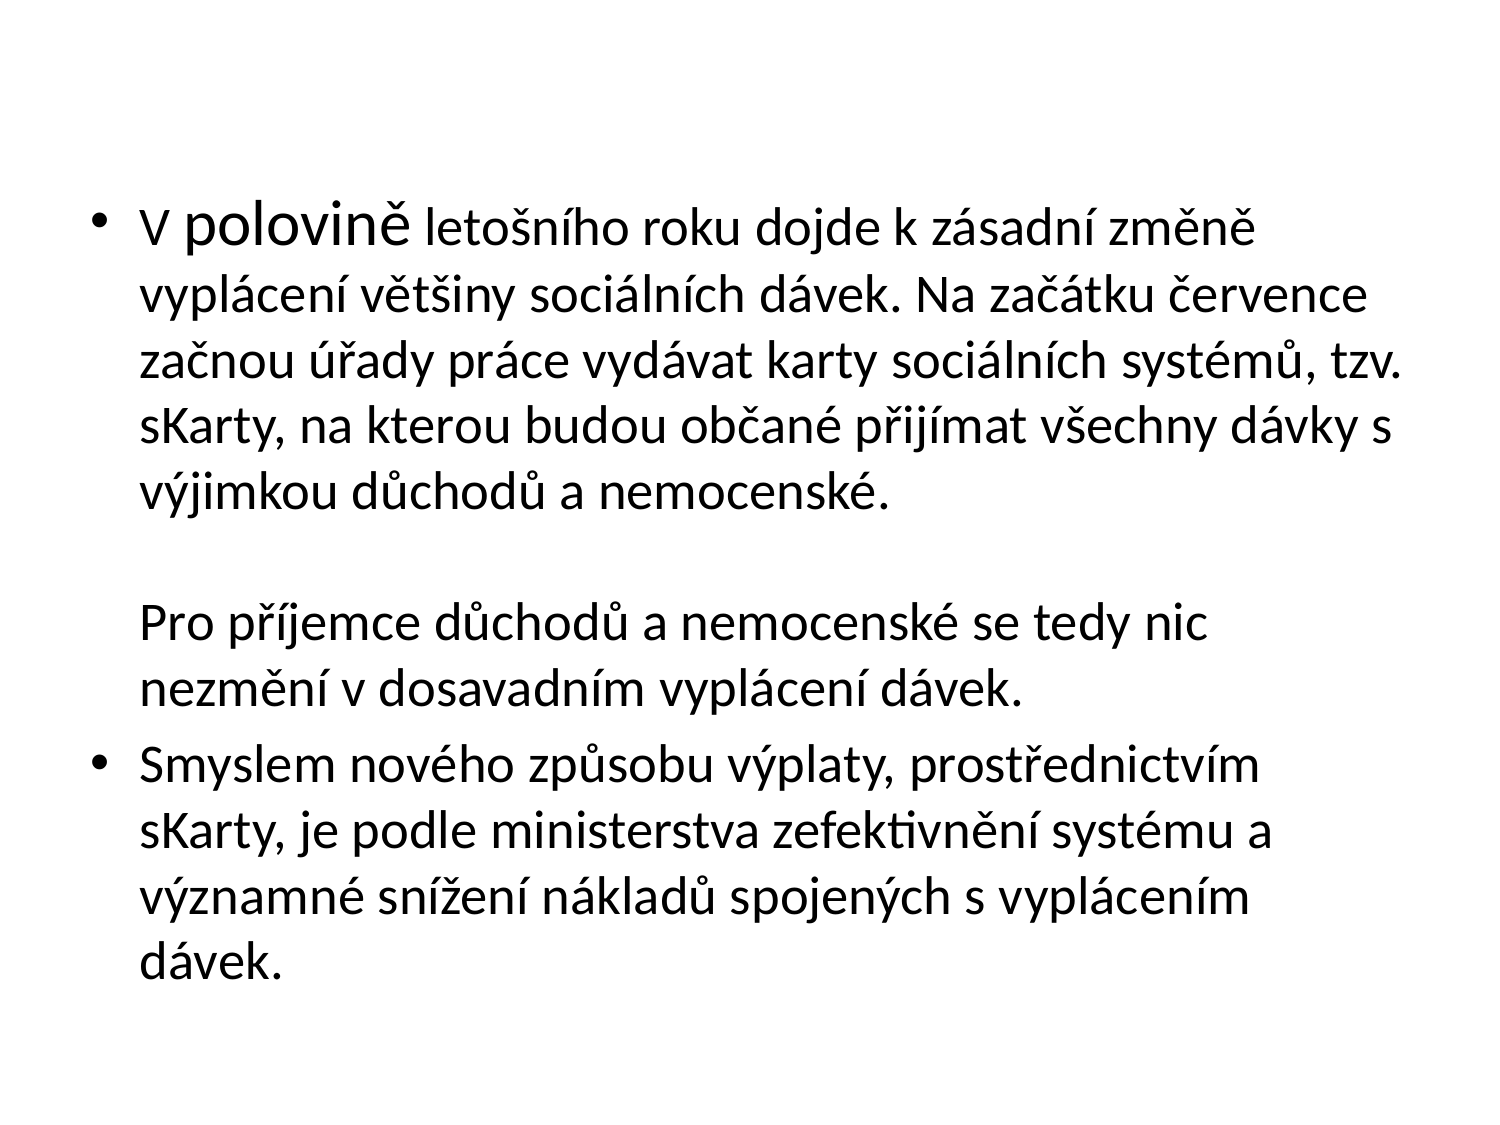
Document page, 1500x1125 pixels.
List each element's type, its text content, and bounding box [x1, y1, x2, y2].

list V polovině letošního roku dojde k zásadní změně vyplácení většiny sociálních dávek. Na začátku července začnou úřady práce vydávat karty sociálních systémů, tzv. sKarty, na kterou budou občané přijímat všechny dávky s výjimkou důchodů a nemocenské. Pro příjemce důchodů a nemocenské se tedy nic nezmění v dosavadním vyplácení dávek. Smyslem nového způsobu výplaty, prostřednictvím sKarty, je podle ministerstva zefektivnění systému a významné snížení nákladů spojených s vyplácením dávek. [75, 172, 1425, 1005]
